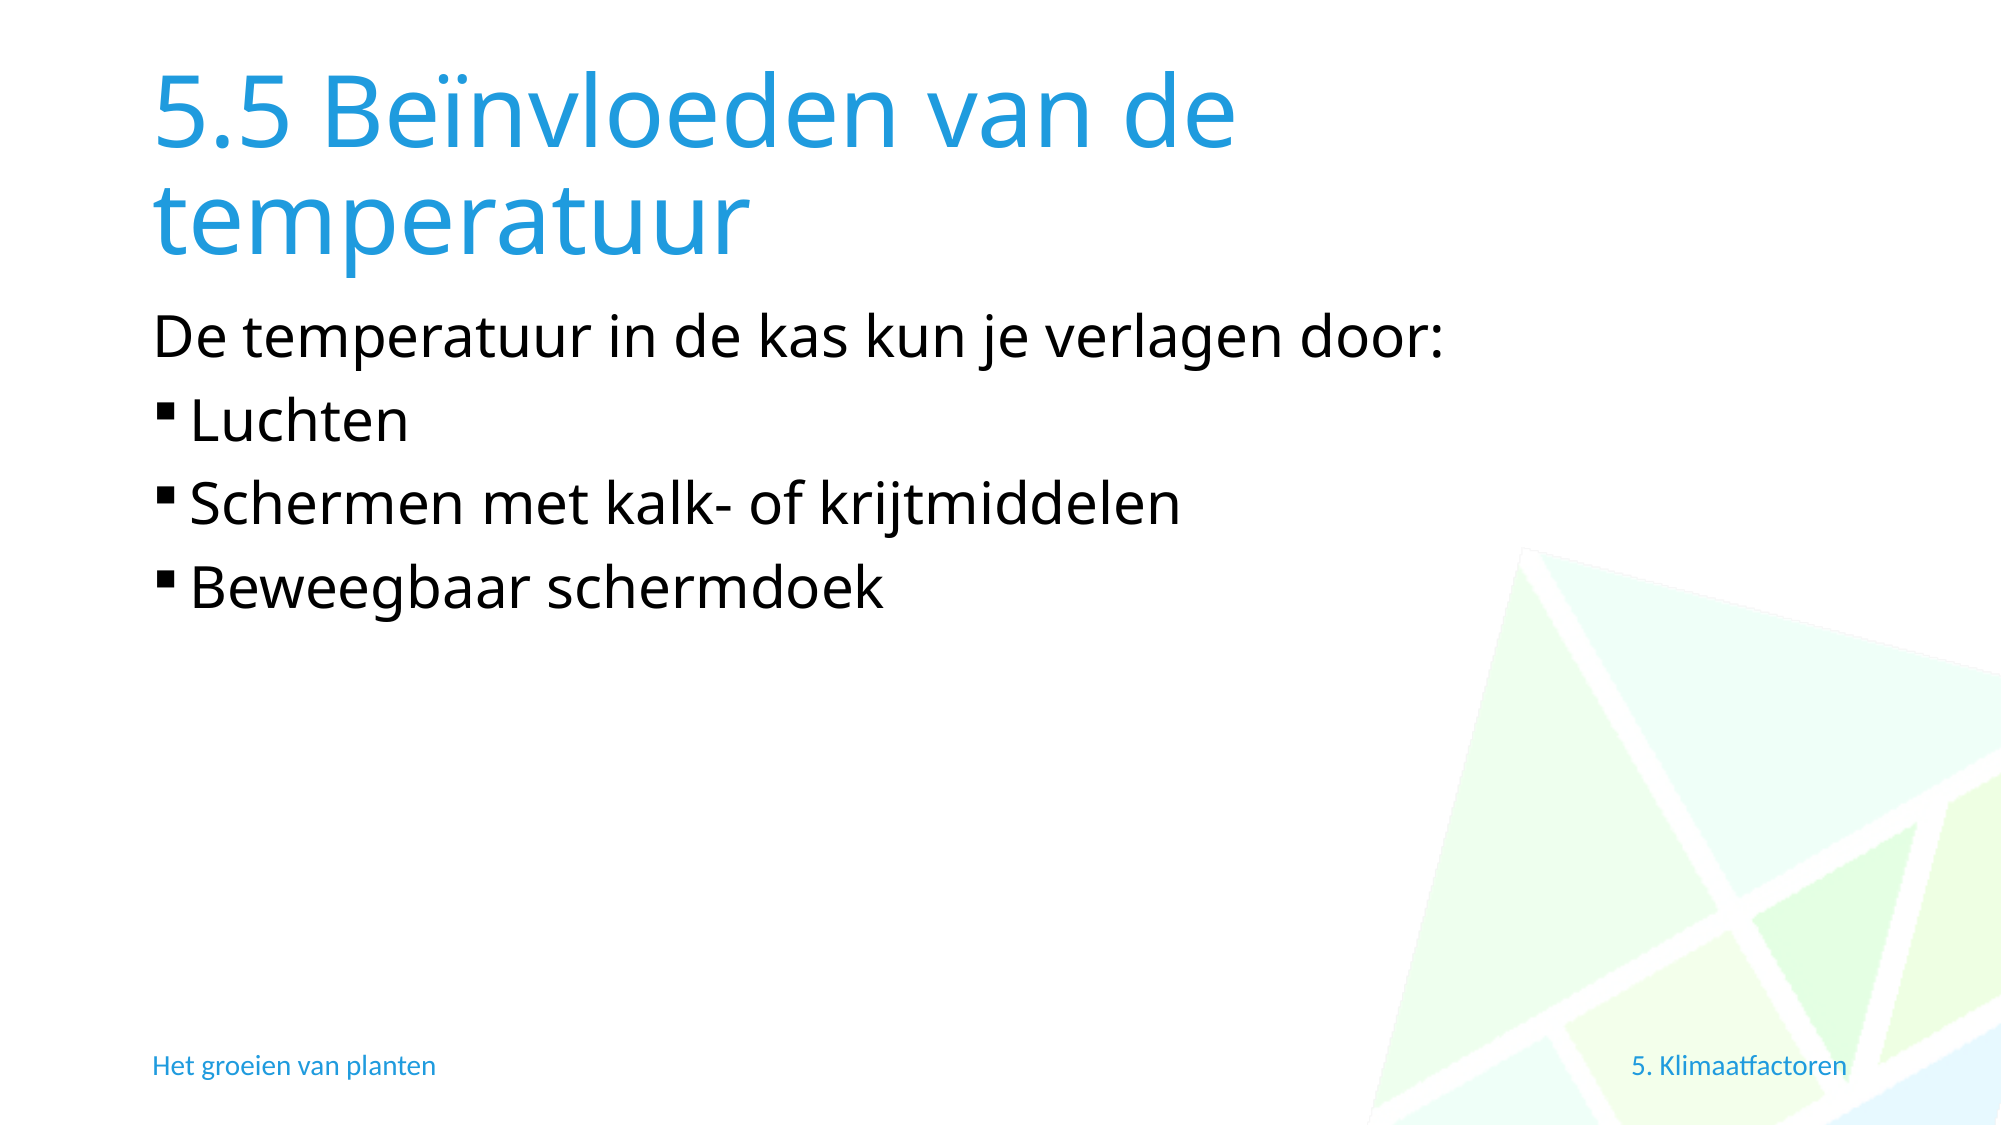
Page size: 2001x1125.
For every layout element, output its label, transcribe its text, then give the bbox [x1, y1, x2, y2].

title 5.5 Beïnvloeden van de temperatuur [137, 59, 1863, 278]
list De temperatuur in de kas kun je verlagen door: Luchten Schermen met kalk- of krijtmiddelen Beweegbaar schermdoek [137, 299, 1863, 1014]
list Het groeien van planten [137, 1042, 588, 1103]
list 5. Klimaatfactoren [1412, 1042, 1863, 1103]
